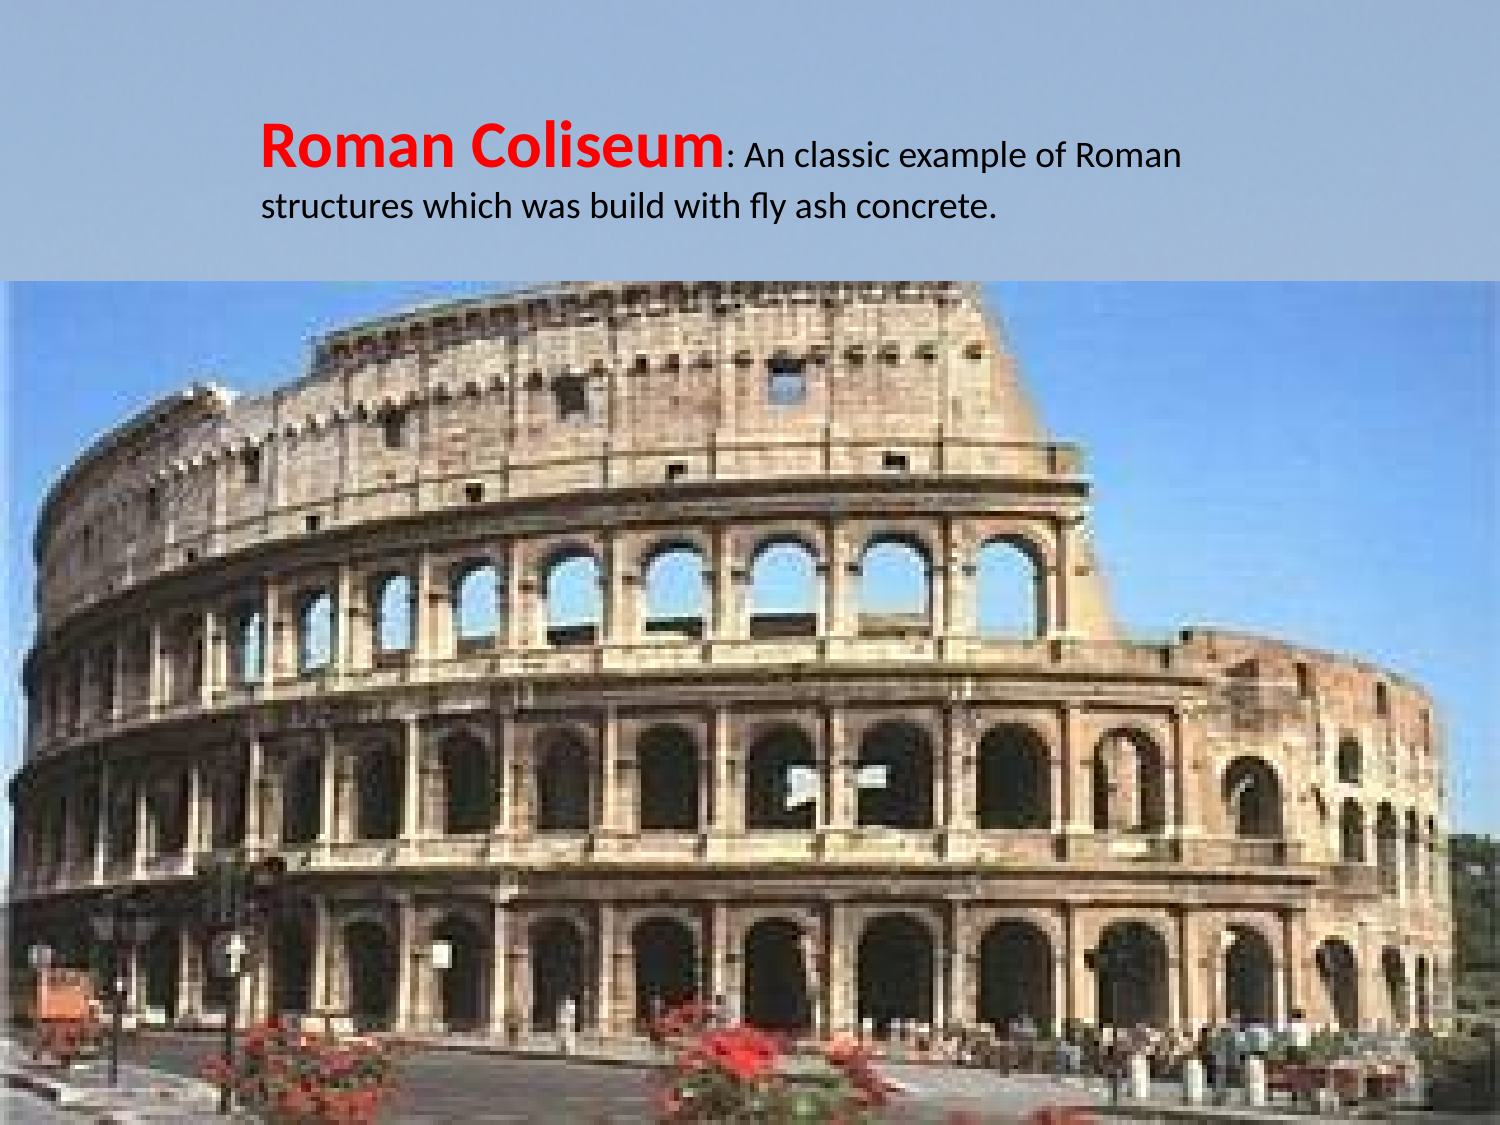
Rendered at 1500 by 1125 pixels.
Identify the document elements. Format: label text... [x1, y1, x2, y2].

picture [0, 280, 1500, 1125]
text_box Roman Coliseum: An classic example of Roman structures which was build with fly ash concrete. [246, 93, 1207, 234]
